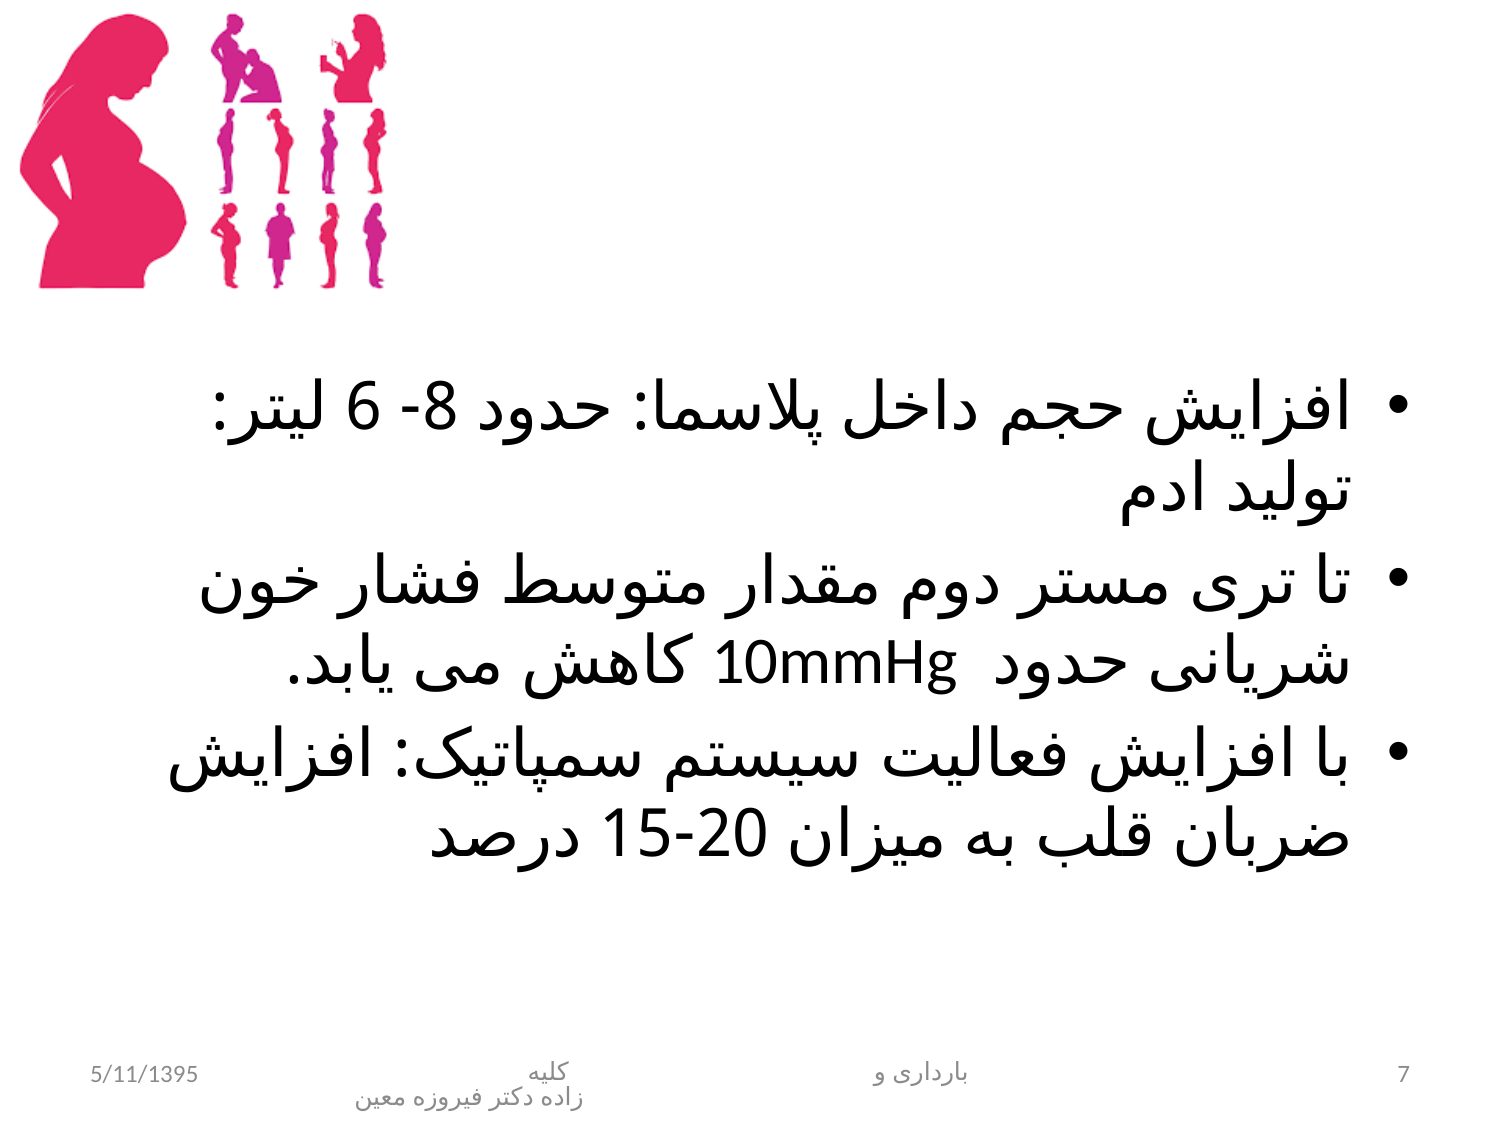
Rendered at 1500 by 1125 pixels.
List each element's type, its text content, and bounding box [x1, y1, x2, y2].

list افزایش حجم داخل پلاسما: حدود 8- 6 لیتر: تولید ادم تا تری مستر دوم مقدار متوسط فشار خون شریانی حدود 10mmHg کاهش می یابد. با افزایش فعالیت سیستم سمپاتیک: افزایش ضربان قلب به میزان 20-15 درصد [75, 262, 1425, 1005]
footer بارداری و کلیه دکتر فیروزه معین زاده [512, 1042, 988, 1103]
picture [0, 0, 407, 304]
slide_number 7 [1074, 1042, 1425, 1103]
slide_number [75, 1042, 425, 1103]
